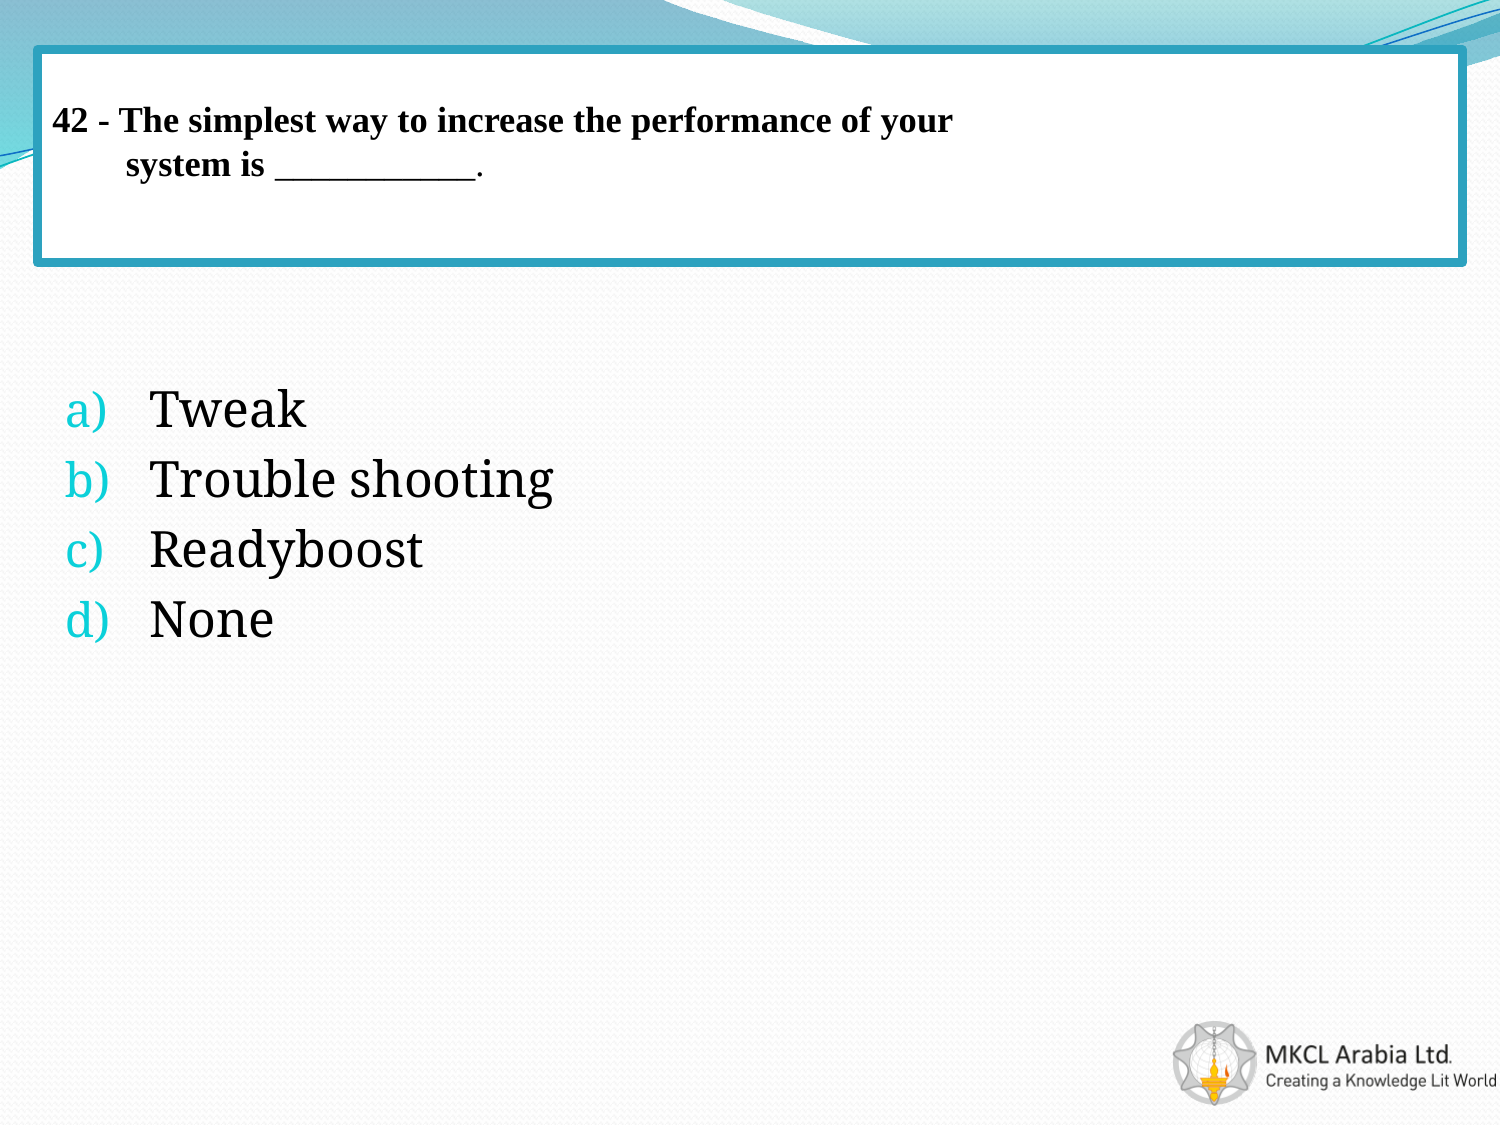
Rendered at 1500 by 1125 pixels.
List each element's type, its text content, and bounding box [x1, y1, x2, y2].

title 42 - The simplest way to increase the performance of your system is ___________. [37, 50, 1388, 238]
picture [1172, 1021, 1496, 1106]
list Tweak Trouble shooting Readyboost None [50, 299, 1400, 1020]
